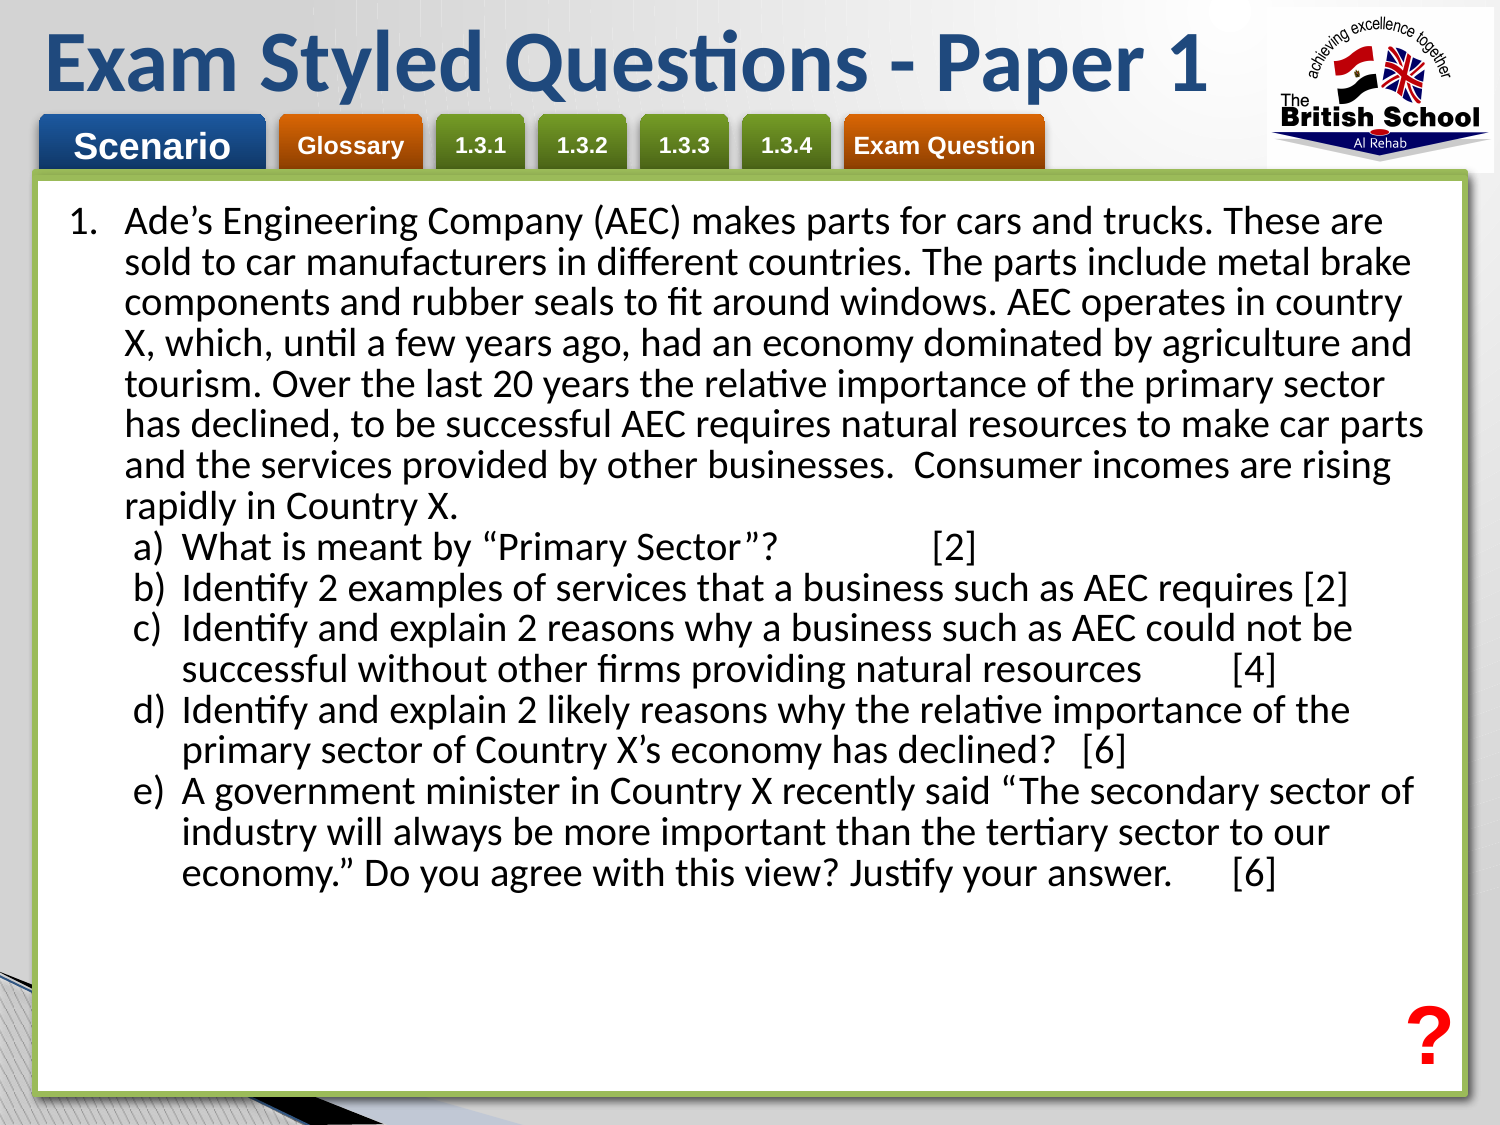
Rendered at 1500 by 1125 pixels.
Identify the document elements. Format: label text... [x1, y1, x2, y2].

text_box ? [1401, 981, 1459, 1082]
picture [1267, 7, 1495, 173]
picture [281, 1114, 303, 1125]
table_header Ade’s Engineering Company (AEC) makes parts for cars and trucks. These are sold to car manufacturers in different countries. The parts include metal brake components and rubber seals to fit around windows. AEC operates in country X, which, until a few years ago, had an economy dominated by agriculture and tourism. Over the last 20 years the relative importance of the primary sector has declined, to be successful AEC requires natural resources to make car parts and the services provided by other businesses. Consumer incomes are rising rapidly in Country X. What is meant by “Primary Sector”? [2] Identify 2 examples of services that a business such as AEC requires [2] Identify and explain 2 reasons why a business such as AEC could not be successful without other firms providing natural resources [4] Identify and explain 2 likely reasons why the relative importance of the primary sector of Country X’s economy has declined? [6] A government minister in Country X recently said “The secondary sector of industry will always be more important than the tertiary sector to our economy.” Do you agree with this view? Justify your answer. [6] [53, 196, 1447, 987]
text_box [35, 178, 1465, 1094]
title Exam Styled Questions - Paper 1 [29, 0, 1282, 118]
